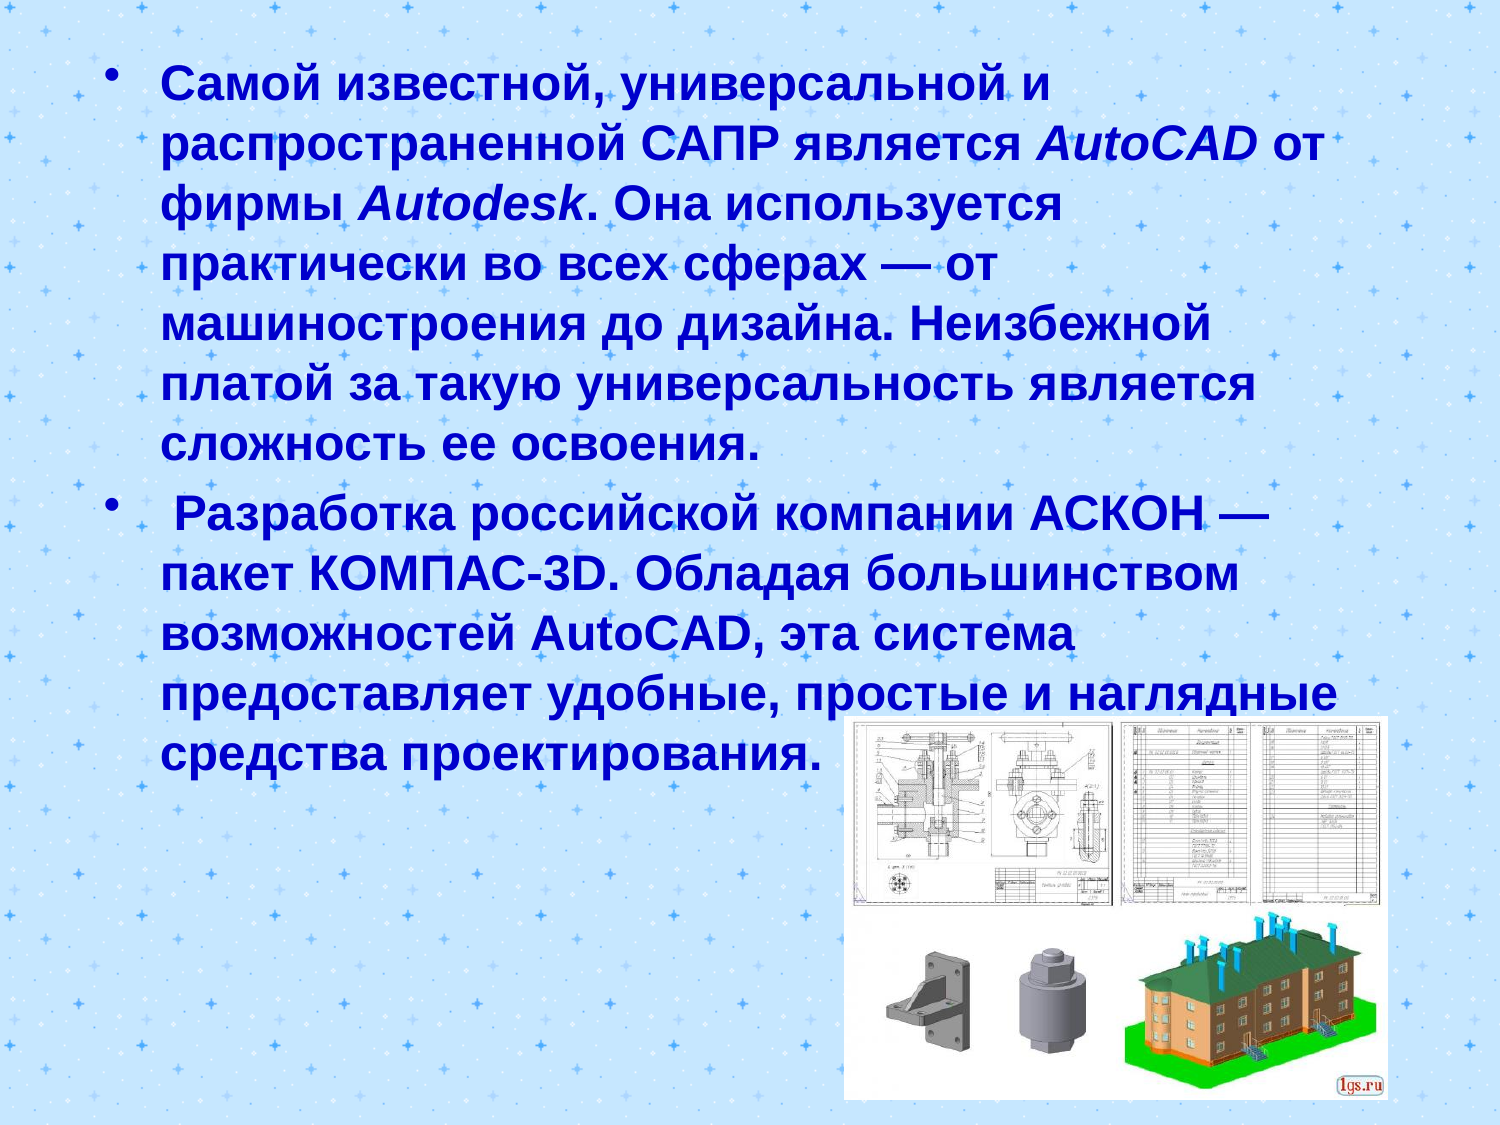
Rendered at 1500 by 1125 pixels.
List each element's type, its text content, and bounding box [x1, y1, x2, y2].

list Самой известной, универсальной и распространенной САПР является AutoCAD от фирмы Autodesk. Она используется практически во всех сферах — от машиностроения до дизайна. Неизбежной платой за такую универсальность является сложность ее освоения. Разработка российской компании АСКОН — пакет КОМПАС-3D. Обладая большинством возможностей AutoCAD, эта система предоставляет удобные, простые и наглядные средства проектирования. [88, 42, 1400, 935]
picture [0, 0, 1500, 1125]
